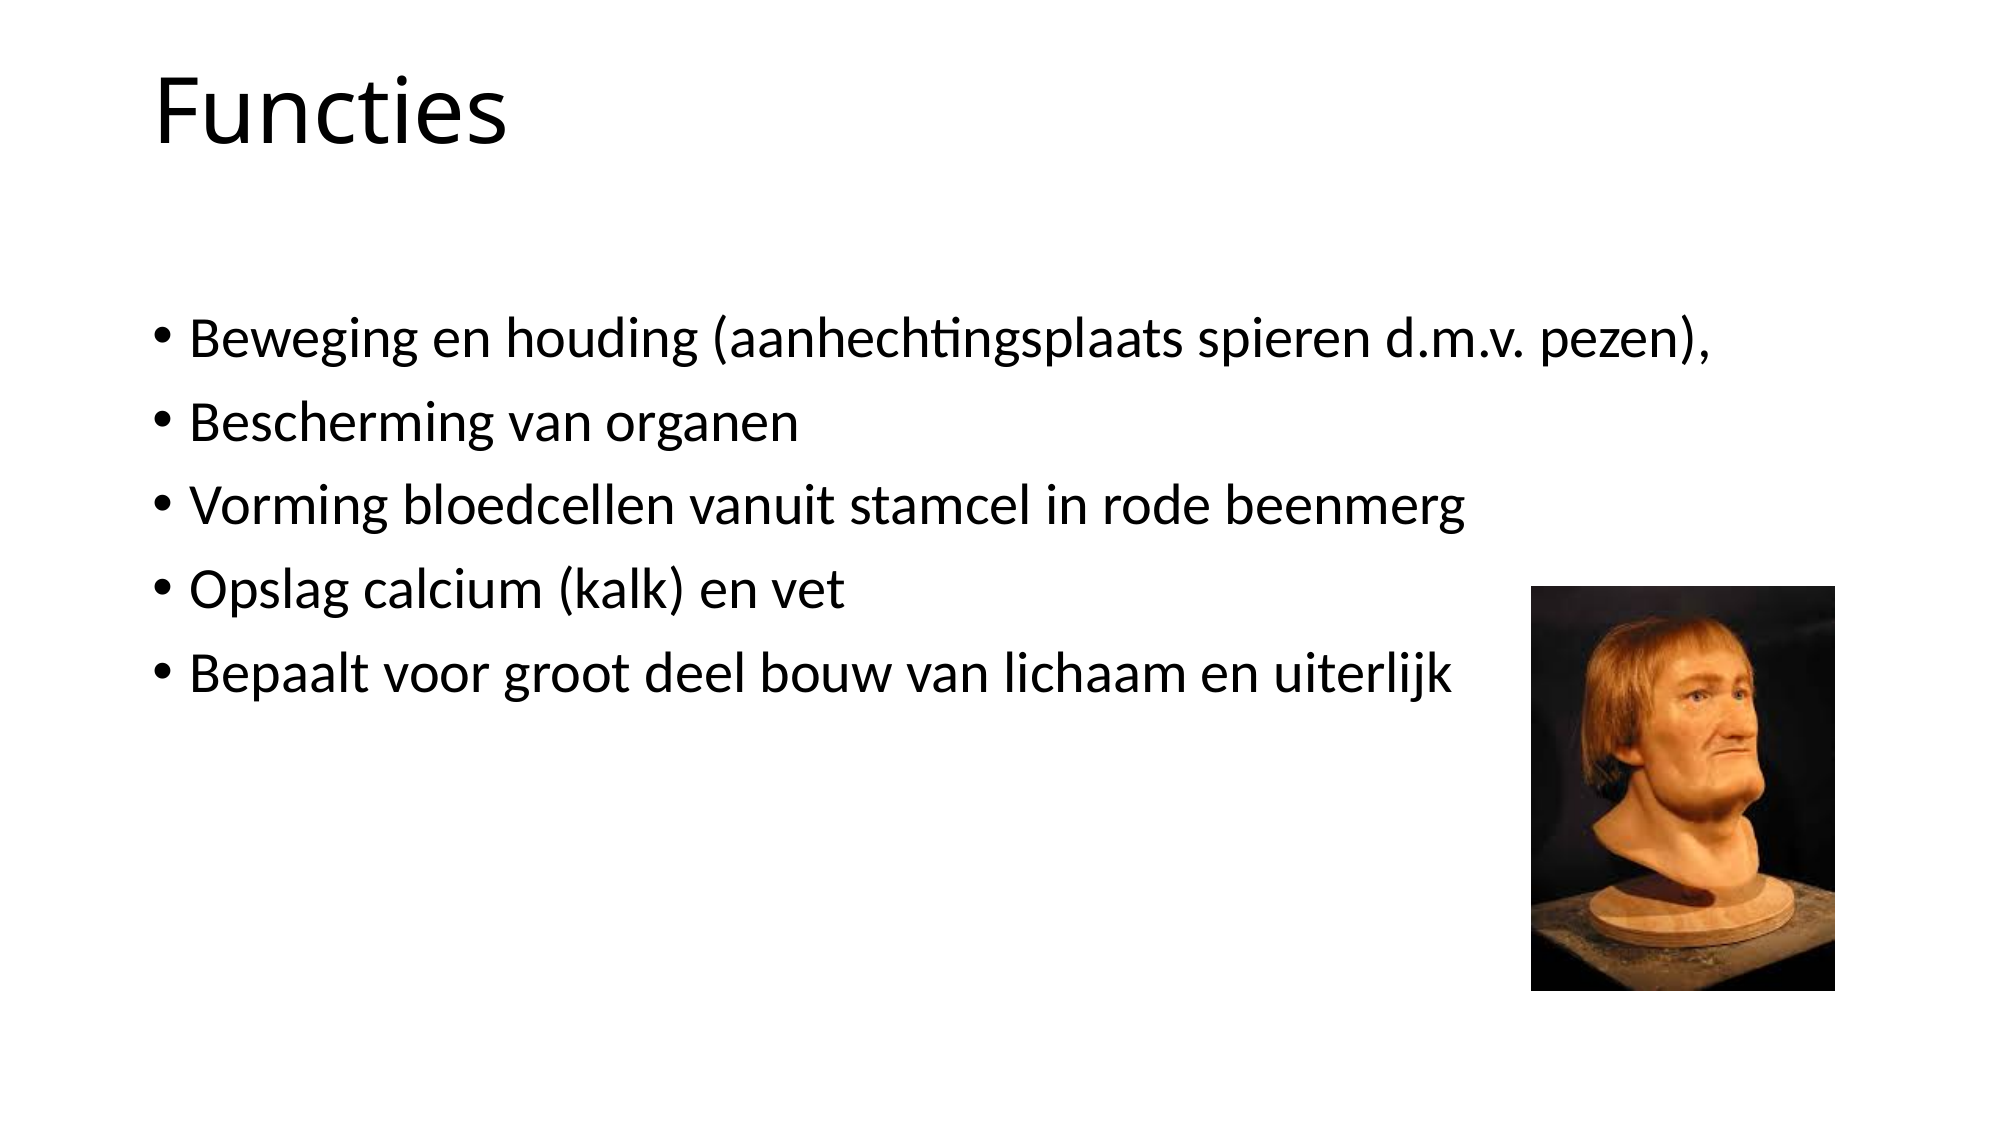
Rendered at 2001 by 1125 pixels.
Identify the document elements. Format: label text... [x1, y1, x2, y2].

title Functies [137, 59, 1863, 278]
picture [1531, 586, 1835, 992]
list Beweging en houding (aanhechtingsplaats spieren d.m.v. pezen), Bescherming van organen Vorming bloedcellen vanuit stamcel in rode beenmerg Opslag calcium (kalk) en vet Bepaalt voor groot deel bouw van lichaam en uiterlijk [137, 299, 1863, 1014]
